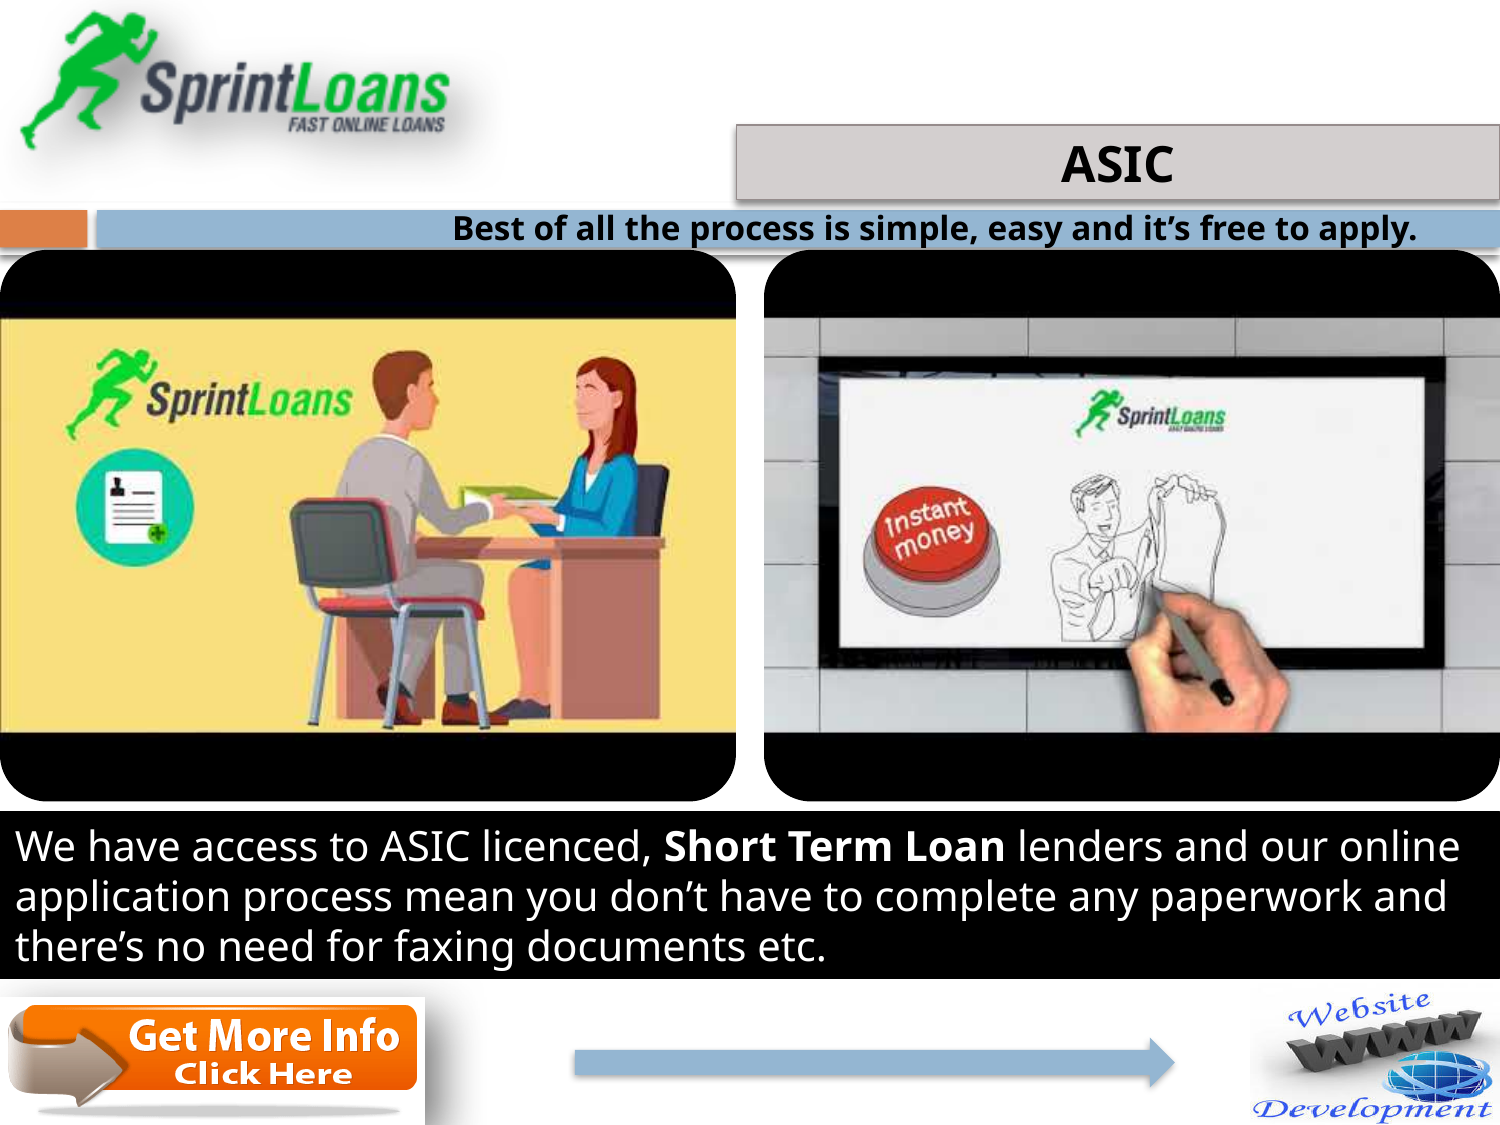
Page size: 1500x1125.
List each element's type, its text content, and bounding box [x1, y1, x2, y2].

picture [763, 249, 1500, 802]
picture [0, 996, 426, 1125]
text_box ASIC [736, 124, 1500, 199]
picture [1249, 983, 1500, 1125]
text_box We have access to ASIC licenced, Short Term Loan lenders and our online application process mean you don’t have to complete any paperwork and there’s no need for faxing documents etc. [0, 811, 1500, 979]
picture [0, 249, 737, 802]
text_box Best of all the process is simple, easy and it’s free to apply. [437, 199, 1500, 255]
picture [0, 0, 472, 163]
text_box [574, 1037, 1175, 1088]
